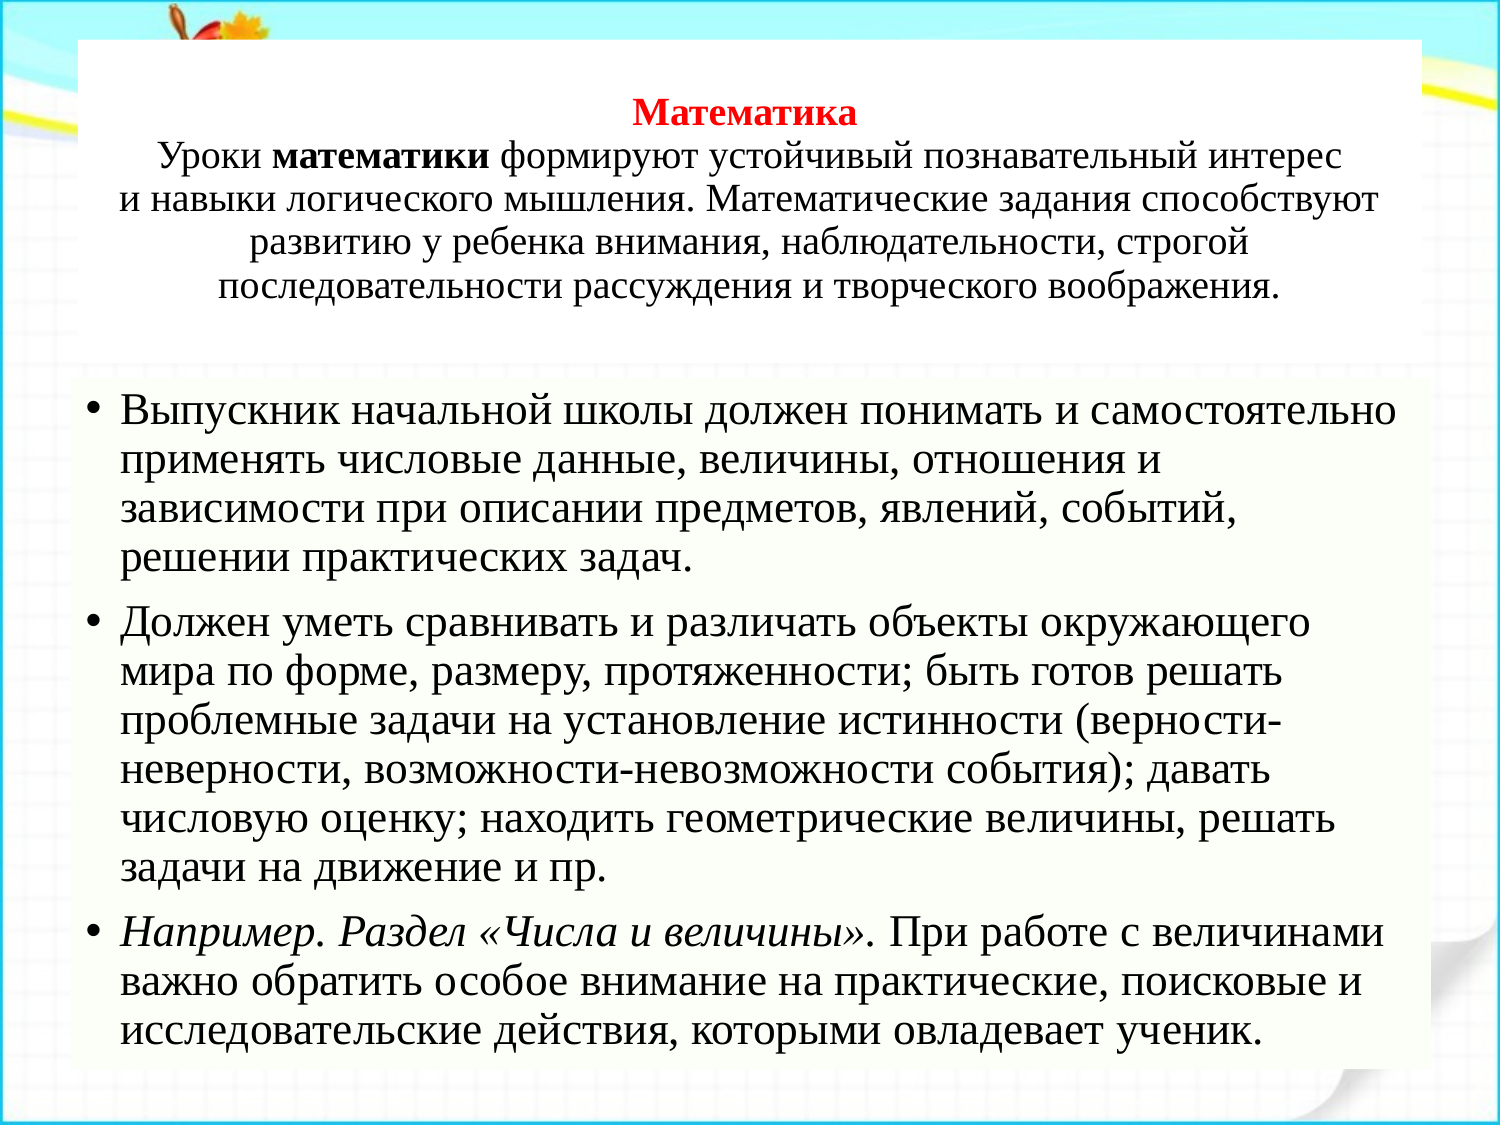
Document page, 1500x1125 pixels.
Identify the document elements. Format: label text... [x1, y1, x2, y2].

title Математика Уроки математики формируют устойчивый познавательный интерес и навыки логического мышления. Математические задания способствуют развитию у ребенка внимания, наблюдательности, строгой последовательности рассуждения и творческого воображения. [77, 39, 1422, 364]
list Выпускник начальной школы должен понимать и самостоятельно применять числовые данные, величины, отношения и зависимости при описании предметов, явлений, событий, решении практических задач. Должен уметь сравнивать и различать объекты окружающего мира по форме, размеру, протяженности; быть готов решать проблемные задачи на установление истинности (верности-неверности, возможности-невозможности события); давать числовую оценку; находить геометрические величины, решать задачи на движение и пр. Например. Раздел «Числа и величины». При работе с величинами важно обратить особое внимание на практические, поисковые и исследовательские действия, которыми овладевает ученик. [70, 377, 1431, 1070]
picture [0, 0, 1500, 1125]
